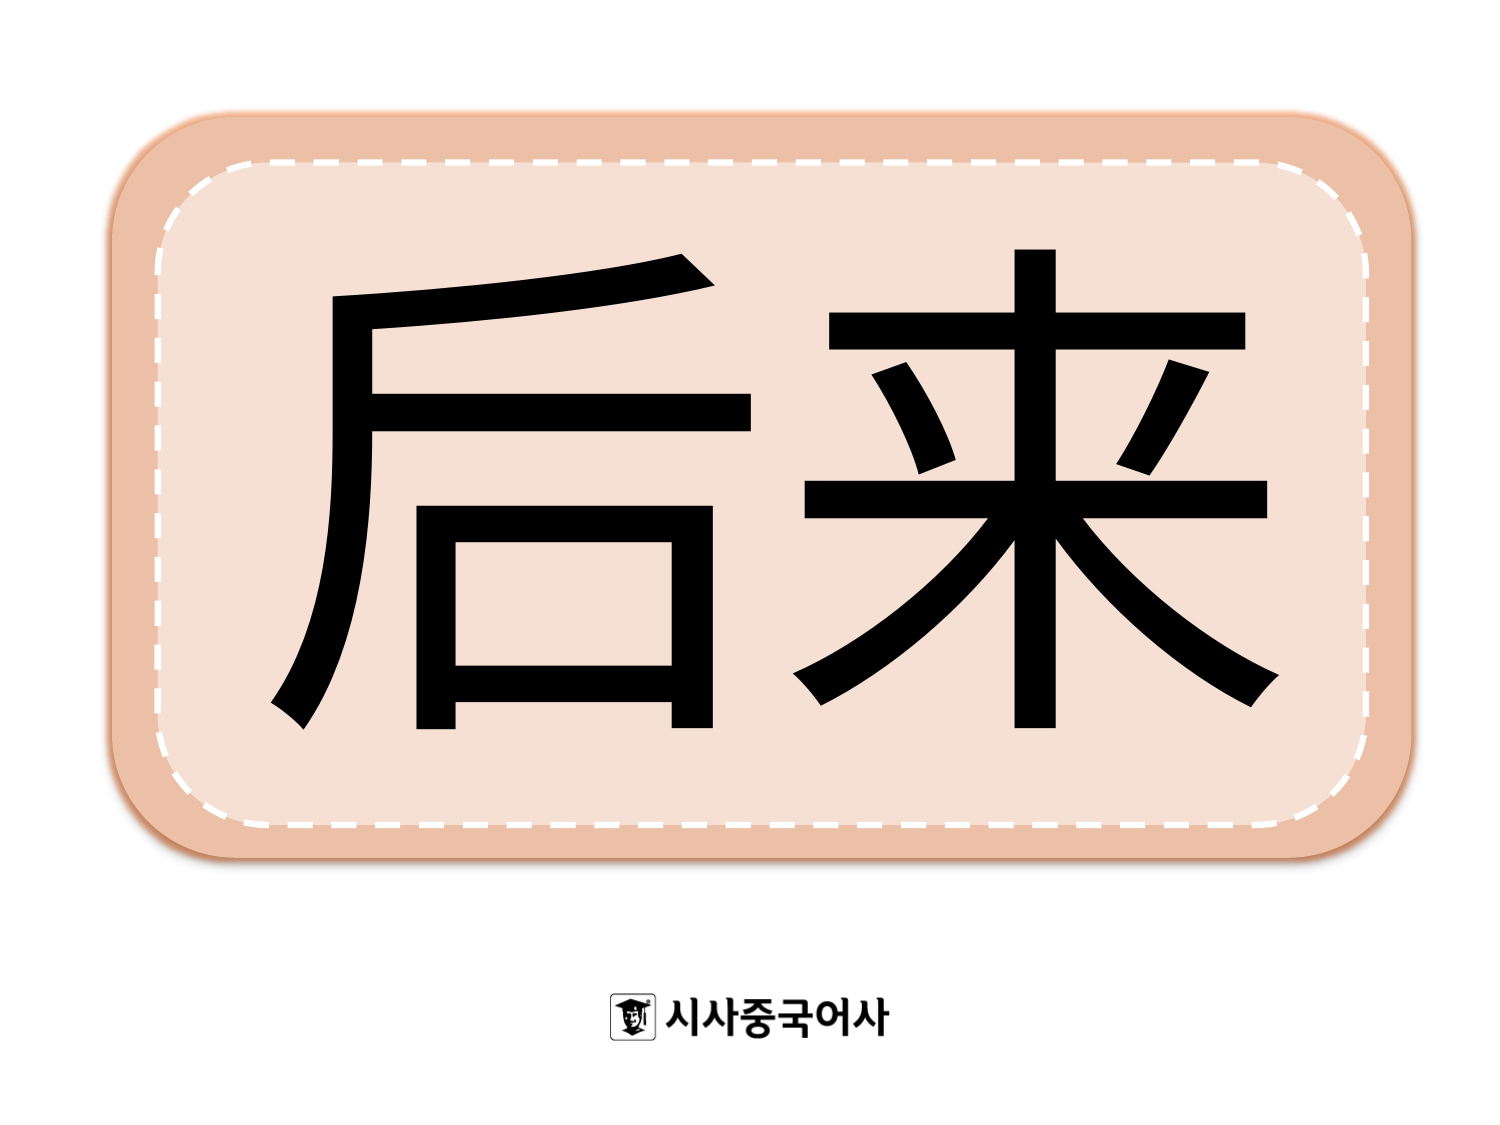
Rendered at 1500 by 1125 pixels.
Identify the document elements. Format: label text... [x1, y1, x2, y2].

text_box [162, 160, 1371, 824]
picture [602, 987, 898, 1047]
text_box 后来 [171, 148, 1380, 811]
